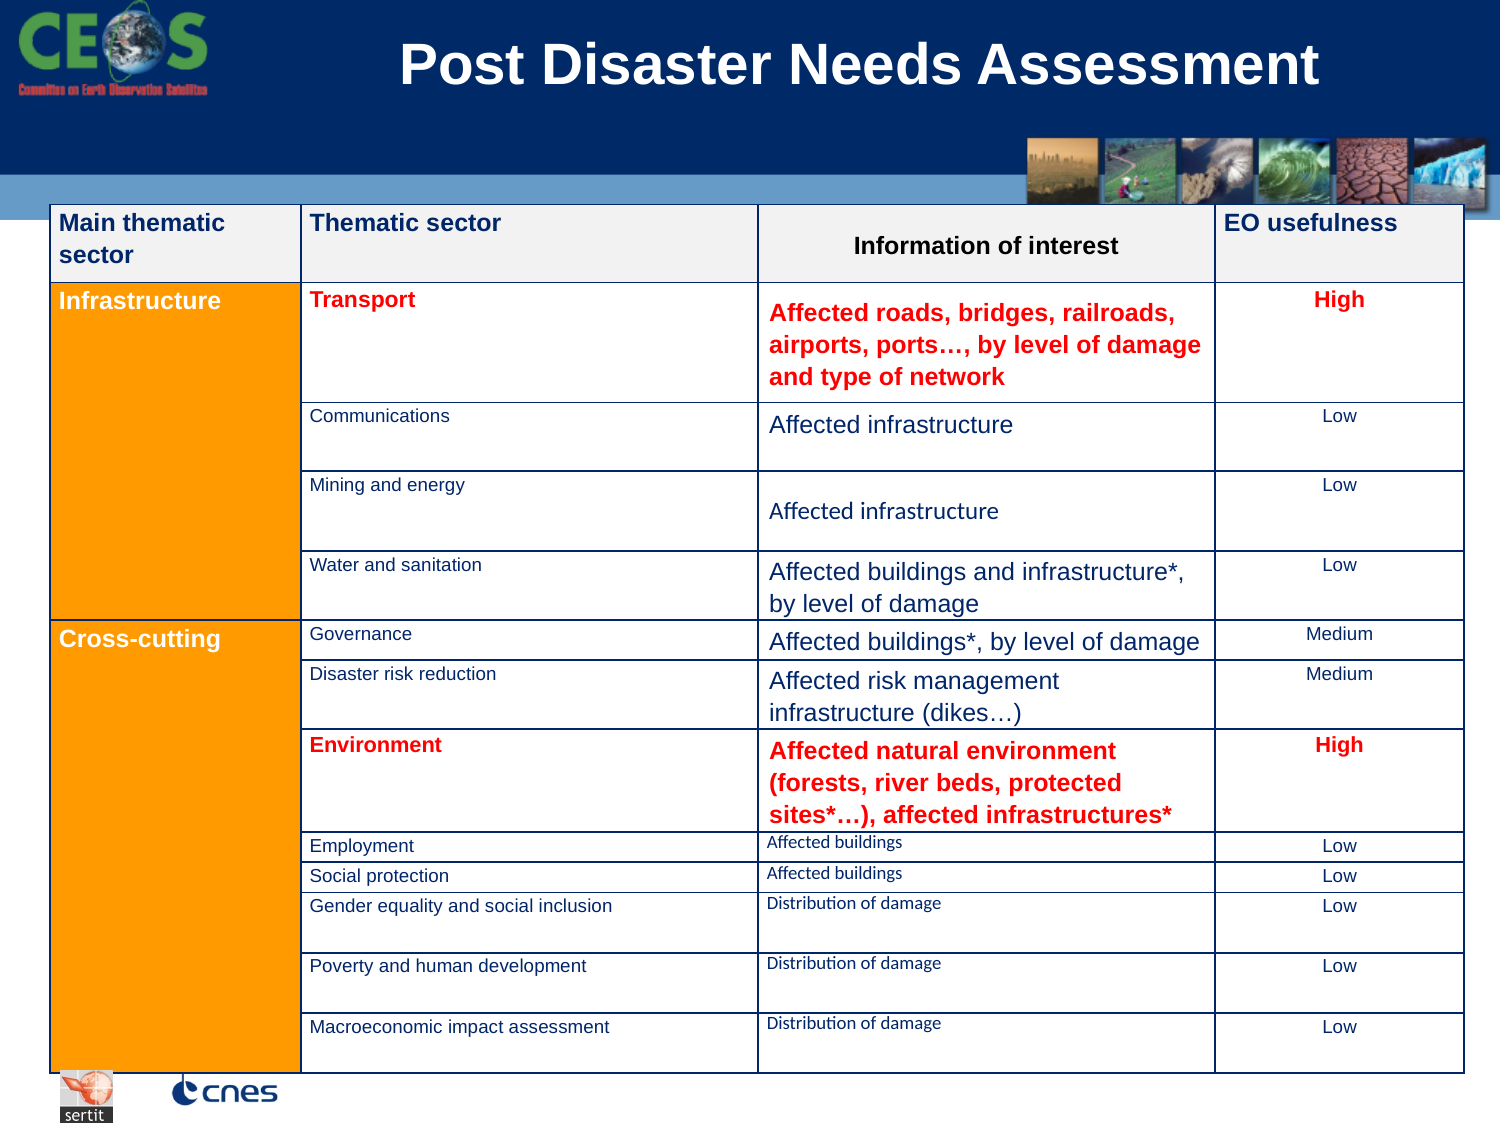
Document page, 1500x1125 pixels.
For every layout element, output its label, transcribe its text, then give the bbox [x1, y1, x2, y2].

table_cell Medium [1216, 621, 1463, 659]
table_cell Water and sanitation [302, 552, 757, 619]
table_cell Gender equality and social inclusion [302, 893, 757, 952]
table_cell Distribution of damage [759, 954, 1214, 1012]
table_cell Distribution of damage [759, 893, 1214, 952]
table_cell Affected infrastructure [759, 403, 1214, 470]
table_cell Affected infrastructure [759, 472, 1214, 550]
table_header EO usefulness [1216, 205, 1463, 282]
table_cell Cross-cutting [51, 621, 300, 1072]
table_cell Low [1216, 833, 1463, 861]
table_cell Mining and energy [302, 472, 757, 550]
table_cell Low [1216, 1014, 1463, 1072]
table_cell Low [1216, 954, 1463, 1012]
table_cell Governance [302, 621, 757, 659]
table_cell Affected buildings [759, 863, 1214, 892]
table_cell Disaster risk reduction [302, 661, 757, 728]
table_cell Transport [302, 283, 757, 402]
table_header Thematic sector [302, 205, 757, 282]
table_cell Affected natural environment (forests, river beds, protected sites*…), affected infrastructures* [759, 730, 1214, 831]
table_cell Environment [302, 730, 757, 831]
table_cell Communications [302, 403, 757, 470]
text_box Post Disaster Needs Assessment [384, 19, 1470, 177]
table_cell Low [1216, 472, 1463, 550]
table_cell Infrastructure [51, 283, 300, 619]
table_cell Macroeconomic impact assessment [302, 1014, 757, 1072]
table_cell Poverty and human development [302, 954, 757, 1012]
table_cell Low [1216, 893, 1463, 952]
table_cell Low [1216, 403, 1463, 470]
table_header Main thematic sector [51, 205, 300, 282]
table_cell Affected risk management infrastructure (dikes…) [759, 661, 1214, 728]
table_cell Low [1216, 863, 1463, 892]
table_cell Medium [1216, 661, 1463, 728]
picture [60, 1070, 113, 1123]
table_cell Employment [302, 833, 757, 861]
table_cell Affected roads, bridges, railroads, airports, ports…, by level of damage and type of network [759, 283, 1214, 402]
table_cell High [1216, 730, 1463, 831]
table_cell Affected buildings*, by level of damage [759, 621, 1214, 659]
picture [0, 0, 1500, 220]
table_cell Social protection [302, 863, 757, 892]
table_cell Affected buildings and infrastructure*, by level of damage [759, 552, 1214, 619]
table_cell Affected buildings [759, 833, 1214, 861]
table_cell High [1216, 283, 1463, 402]
table_cell Low [1216, 552, 1463, 619]
table_cell Distribution of damage [759, 1014, 1214, 1072]
table_header Information of interest [759, 205, 1214, 282]
picture [170, 1070, 278, 1106]
